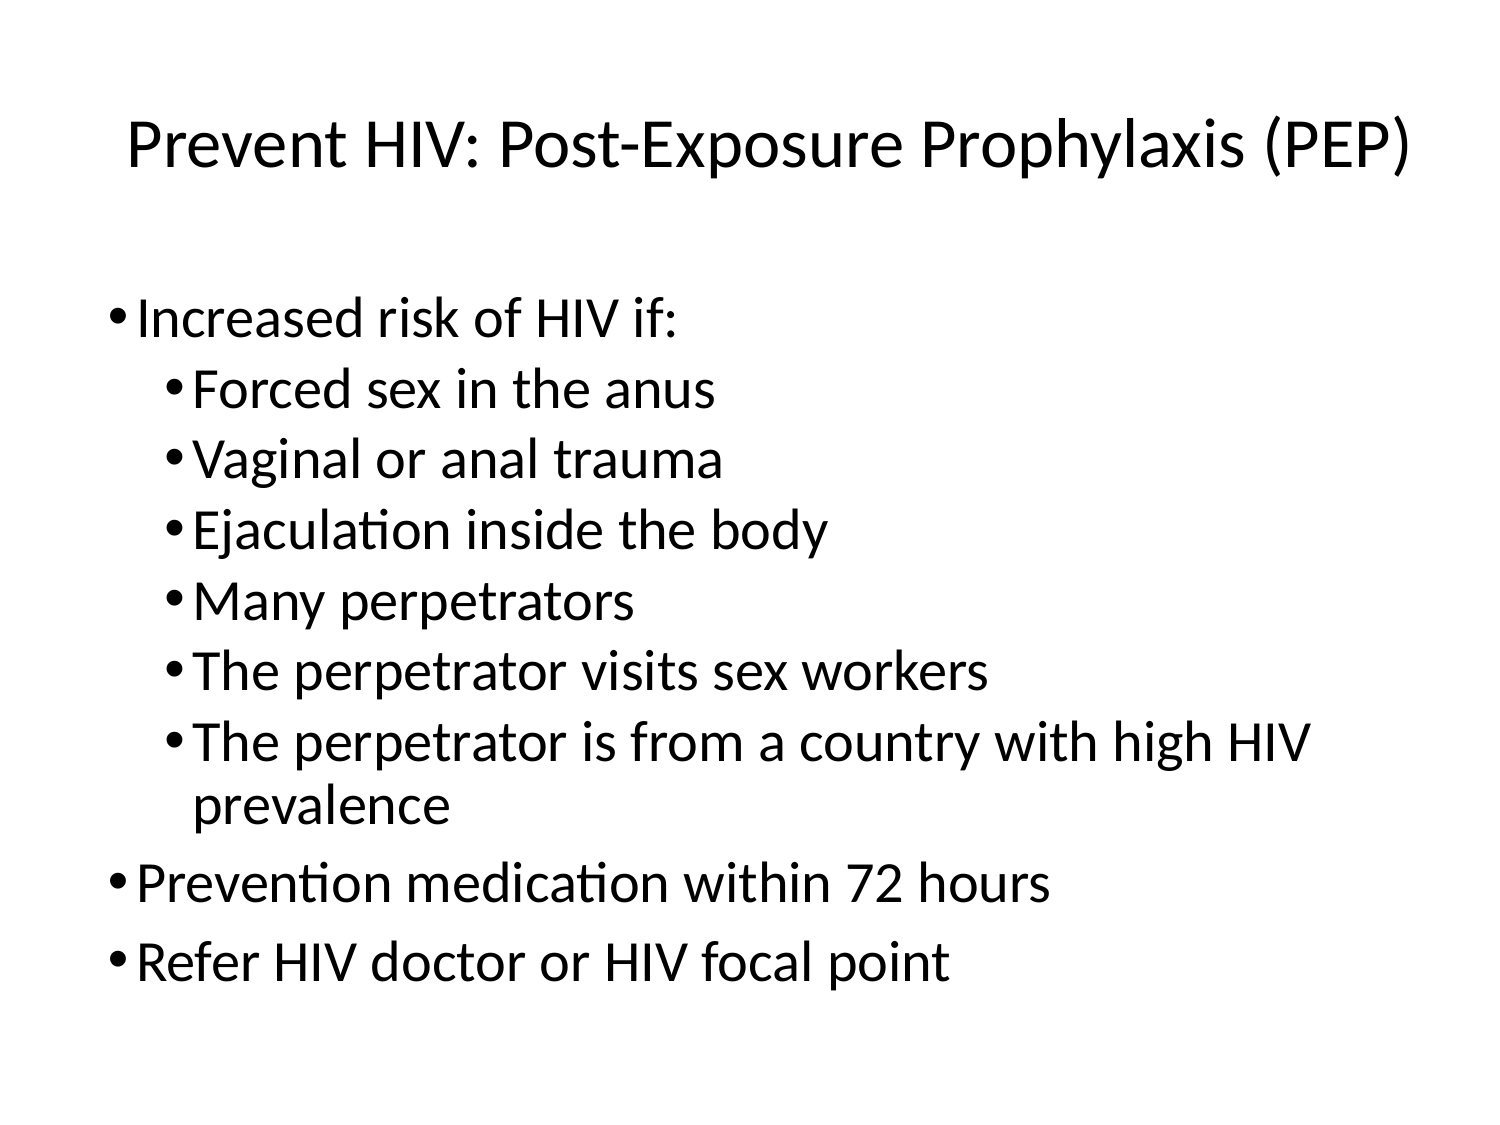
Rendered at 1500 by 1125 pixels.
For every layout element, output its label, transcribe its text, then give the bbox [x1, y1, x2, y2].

title Prevent HIV: Post-Exposure Prophylaxis (PEP) [102, 74, 1439, 279]
list Increased risk of HIV if: Forced sex in the anus Vaginal or anal trauma Ejaculation inside the body Many perpetrators The perpetrator visits sex workers The perpetrator is from a country with high HIV prevalence Prevention medication within 72 hours Refer HIV doctor or HIV focal point [93, 279, 1407, 1032]
